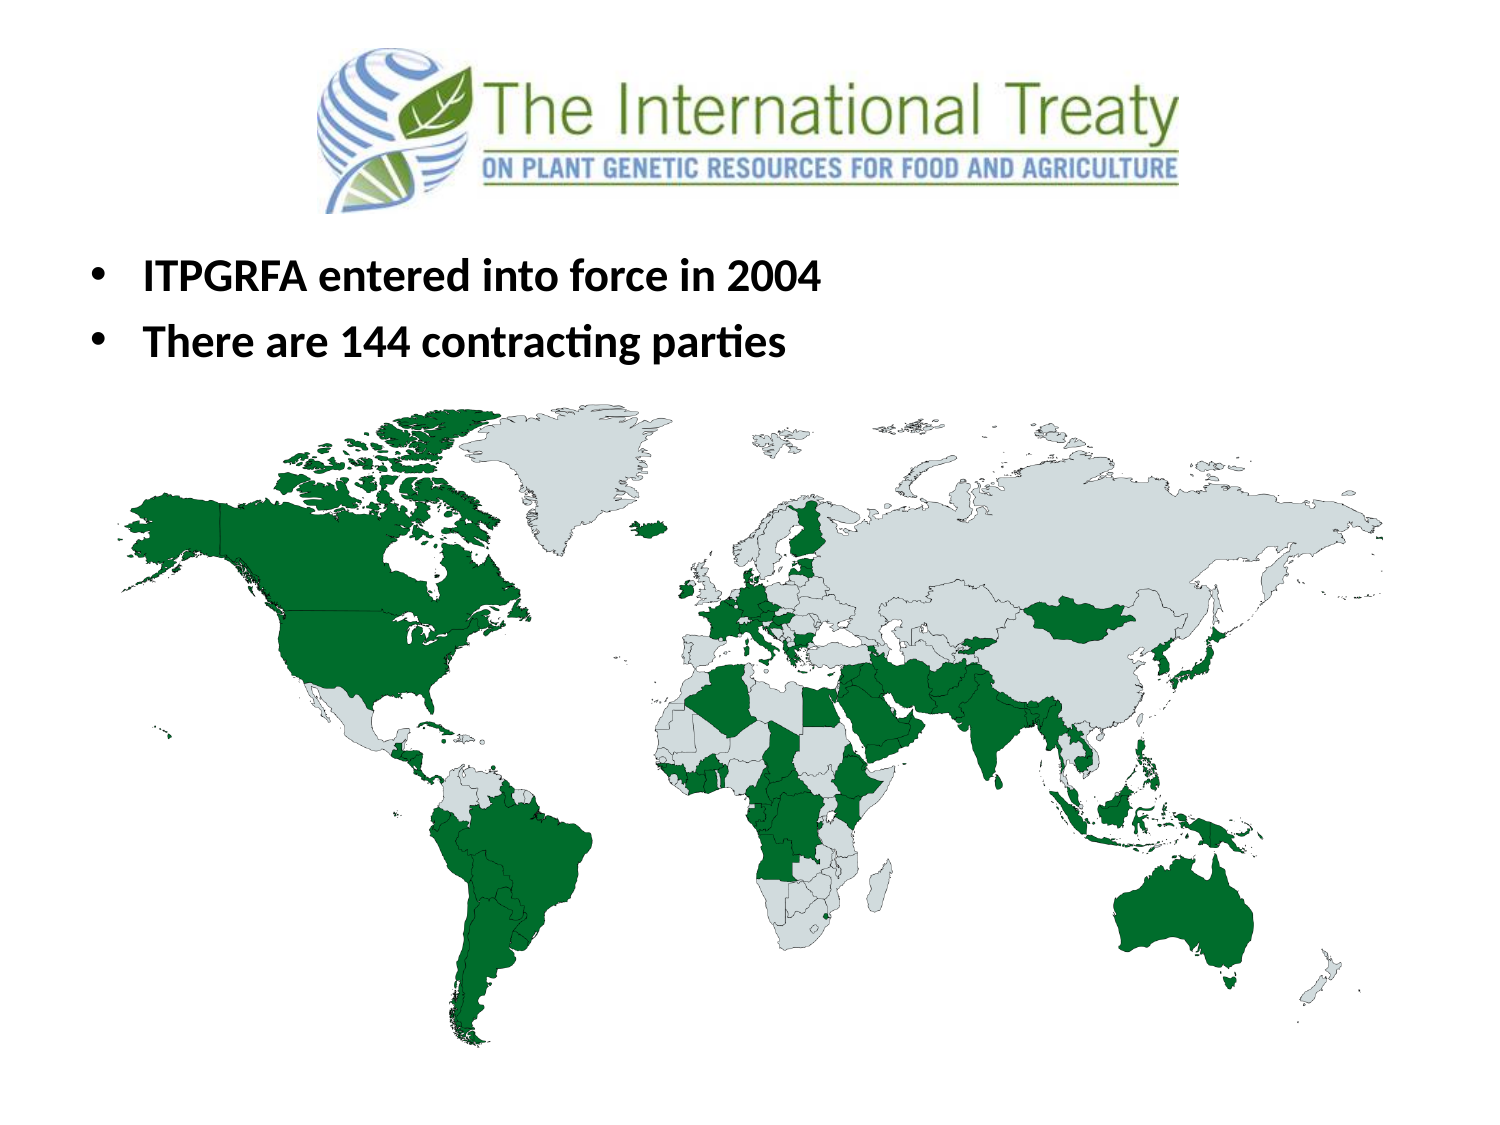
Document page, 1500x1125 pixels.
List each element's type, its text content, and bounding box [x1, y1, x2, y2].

picture [317, 48, 1179, 214]
text_box ITPGRFA entered into force in 2004 There are 144 contracting parties [74, 237, 1425, 362]
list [74, 362, 1425, 1090]
